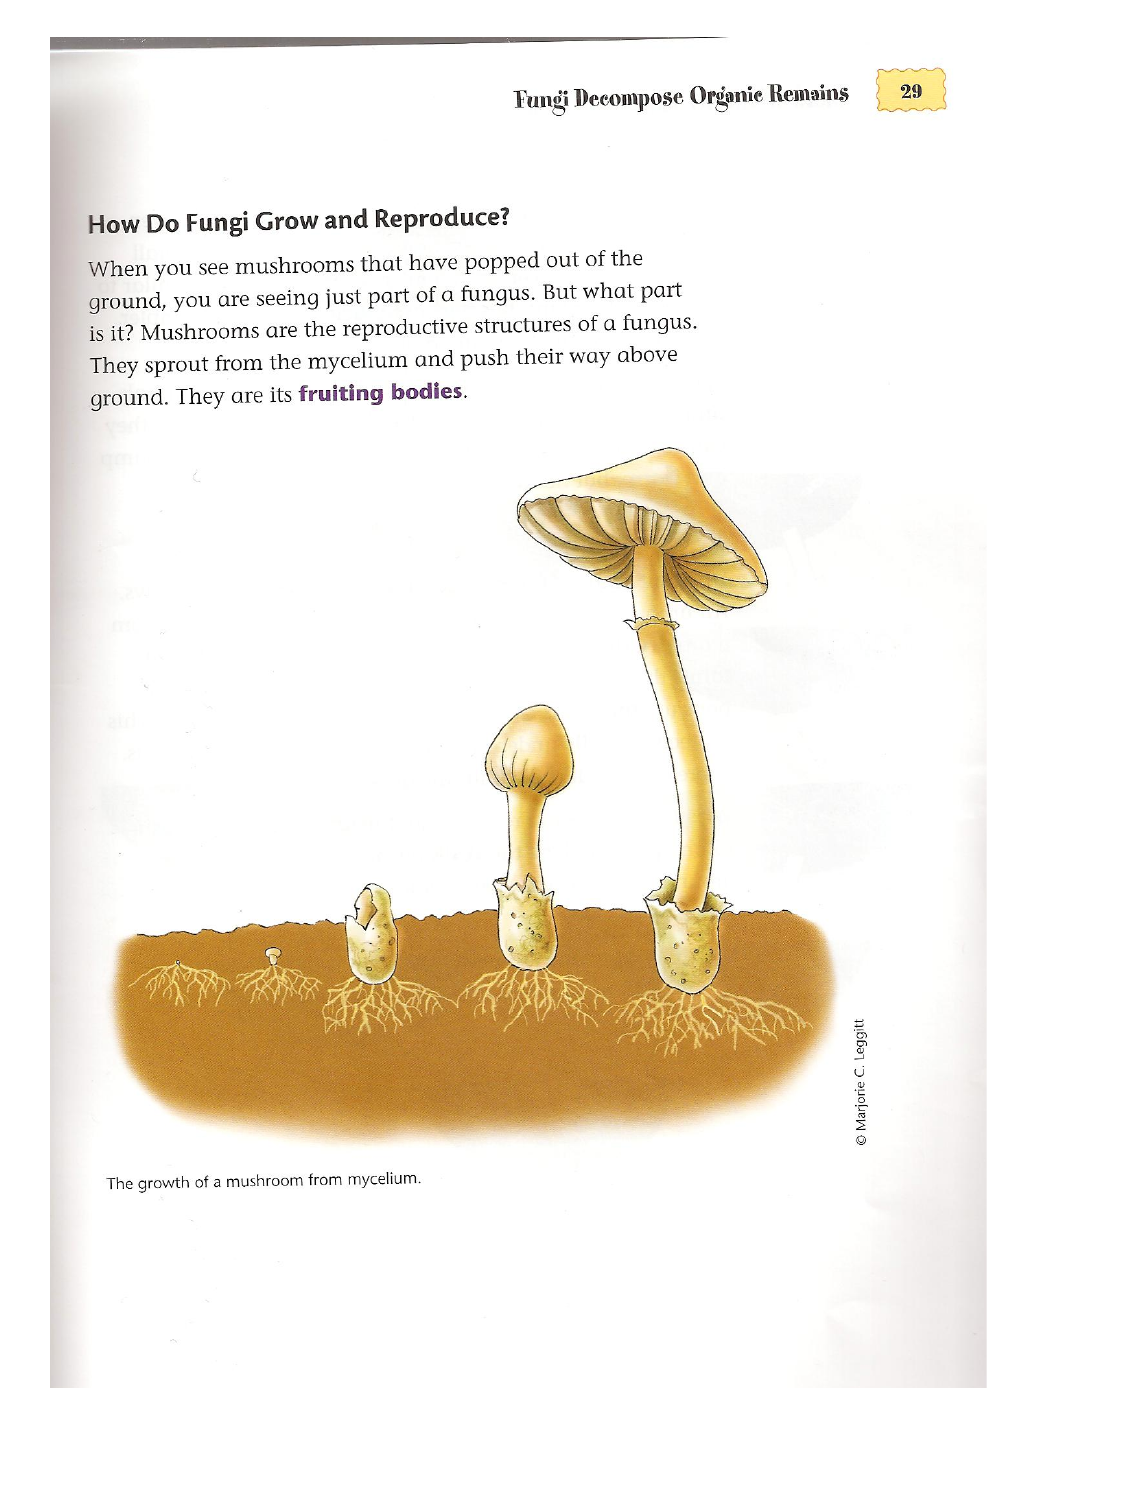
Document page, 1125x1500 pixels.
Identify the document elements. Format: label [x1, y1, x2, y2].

list [49, 37, 987, 1388]
